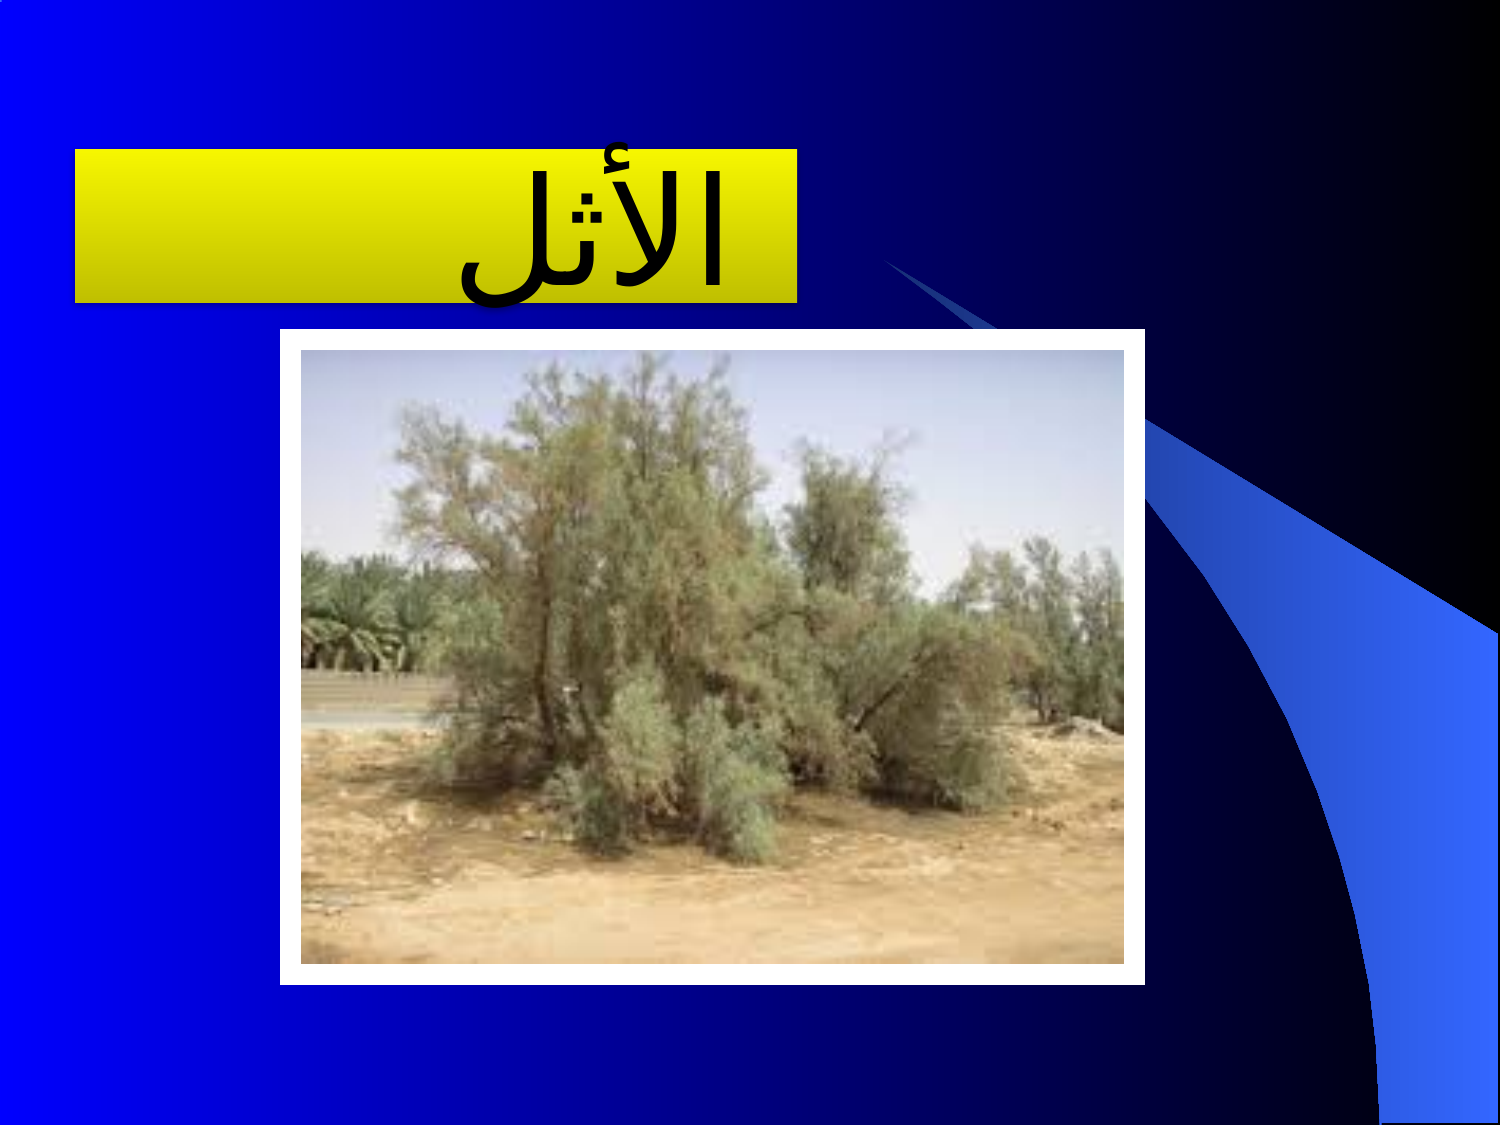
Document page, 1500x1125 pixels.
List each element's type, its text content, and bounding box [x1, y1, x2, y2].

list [300, 349, 1125, 965]
title الأثل [74, 148, 798, 303]
